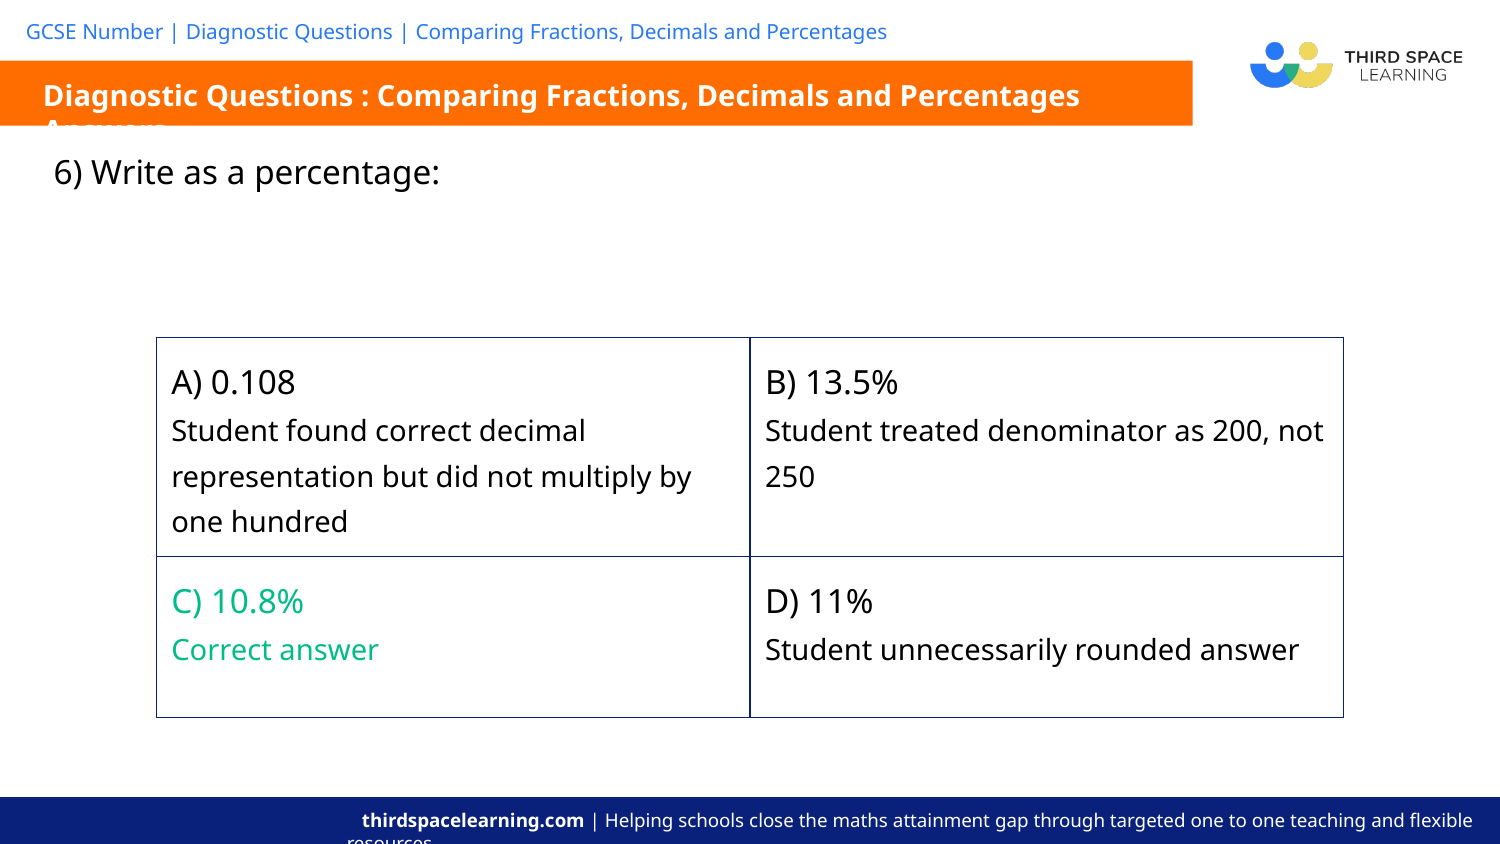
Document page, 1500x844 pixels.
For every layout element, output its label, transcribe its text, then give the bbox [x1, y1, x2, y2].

table_cell D) 11% Student unnecessarily rounded answer [751, 557, 1343, 717]
table_cell C) 10.8% Correct answer [157, 557, 749, 717]
picture [1250, 33, 1465, 99]
text_box Diagnostic Questions : Comparing Fractions, Decimals and Percentages Answers [27, 61, 1187, 162]
table_header A) 0.108 Student found correct decimal representation but did not multiply by one hundred [157, 338, 749, 556]
table_header B) 13.5% Student treated denominator as 200, not 250 [751, 338, 1343, 556]
